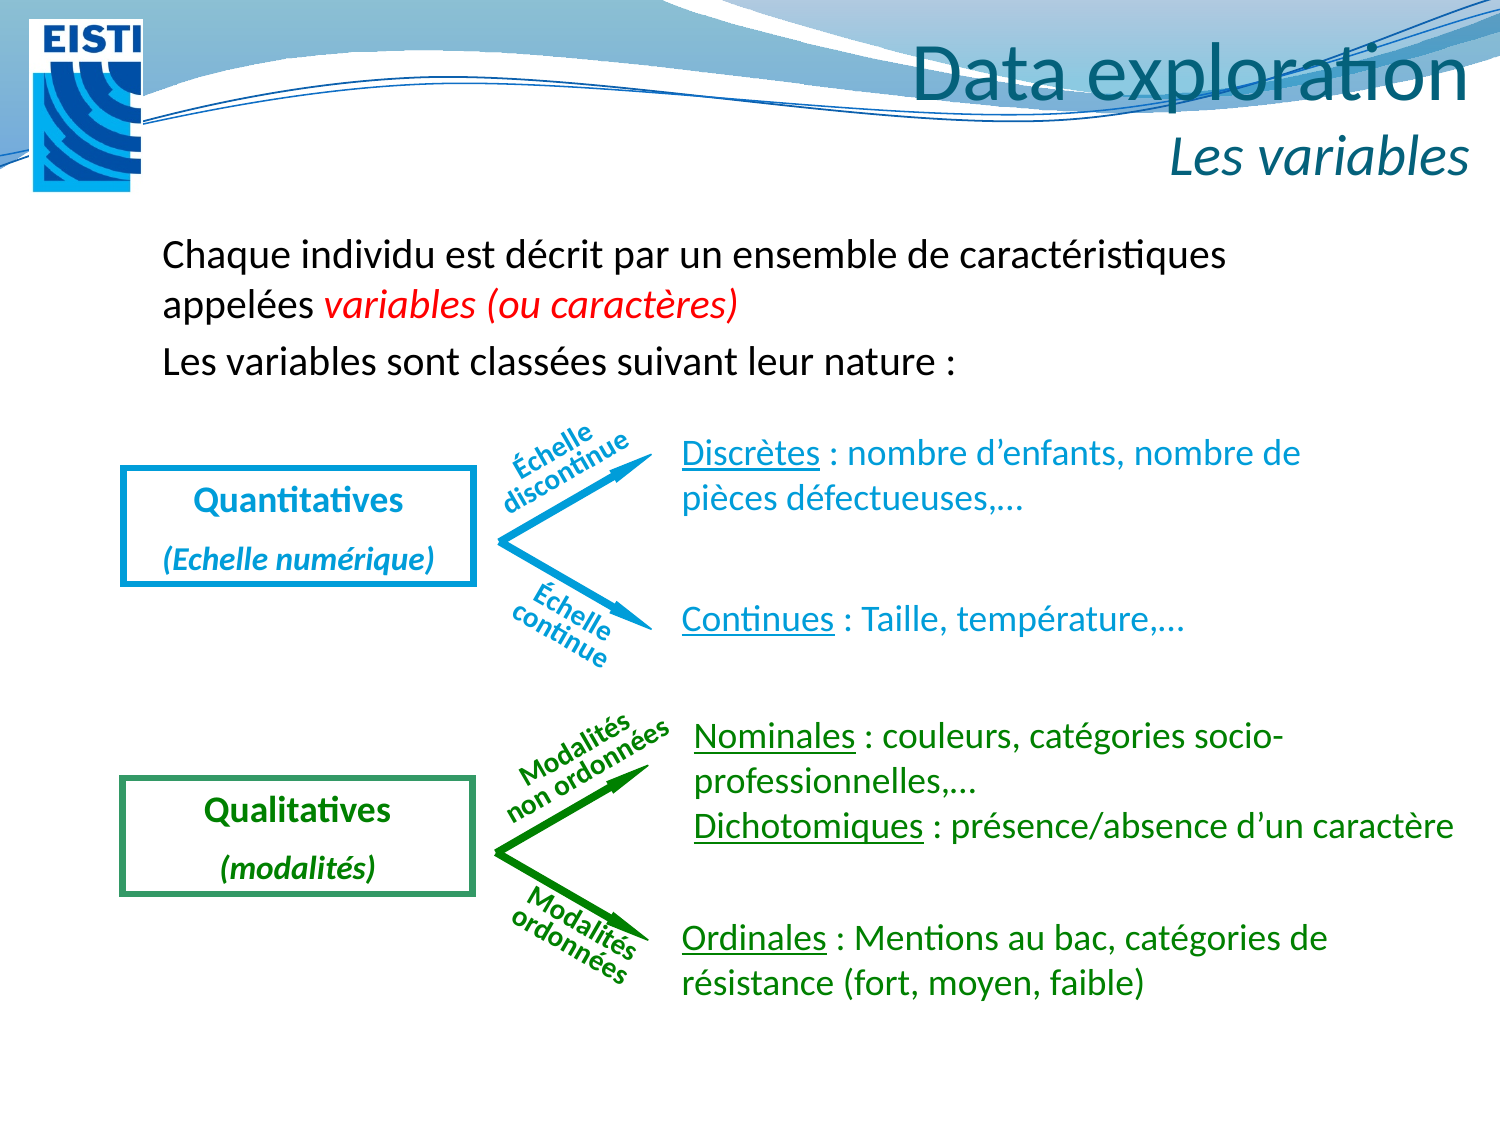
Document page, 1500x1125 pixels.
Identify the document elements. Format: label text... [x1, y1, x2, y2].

text_box Modalités non ordonnées [452, 674, 716, 856]
text_box [495, 853, 649, 941]
text_box Qualitatives (modalités) [122, 777, 473, 894]
text_box [495, 765, 649, 856]
text_box Discrètes : nombre d’enfants, nombre de pièces défectueuses,… [666, 420, 1367, 526]
text_box Ordinales : Mentions au bac, catégories de résistance (fort, moyen, faible) [666, 905, 1380, 1010]
text_box Nominales : couleurs, catégories socio-professionnelles,… Dichotomiques : présence/absence d’un caractère [678, 704, 1500, 854]
text_box Les variables sont classées suivant leur nature : [147, 326, 1161, 392]
text_box Modalités ordonnées [441, 849, 706, 1031]
text_box [498, 542, 652, 630]
text_box [498, 454, 652, 545]
text_box Chaque individu est décrit par un ensemble de caractéristiques appelées variables (ou caractères) [147, 219, 1365, 335]
text_box Quantitatives (Echelle numérique) [123, 467, 474, 585]
text_box Continues : Taille, température,… [666, 586, 1330, 646]
text_box Échelle continue [432, 538, 696, 703]
text_box Échelle discontinue [430, 376, 694, 550]
picture [29, 19, 143, 195]
title Data exploration Les variables [229, 0, 1471, 188]
